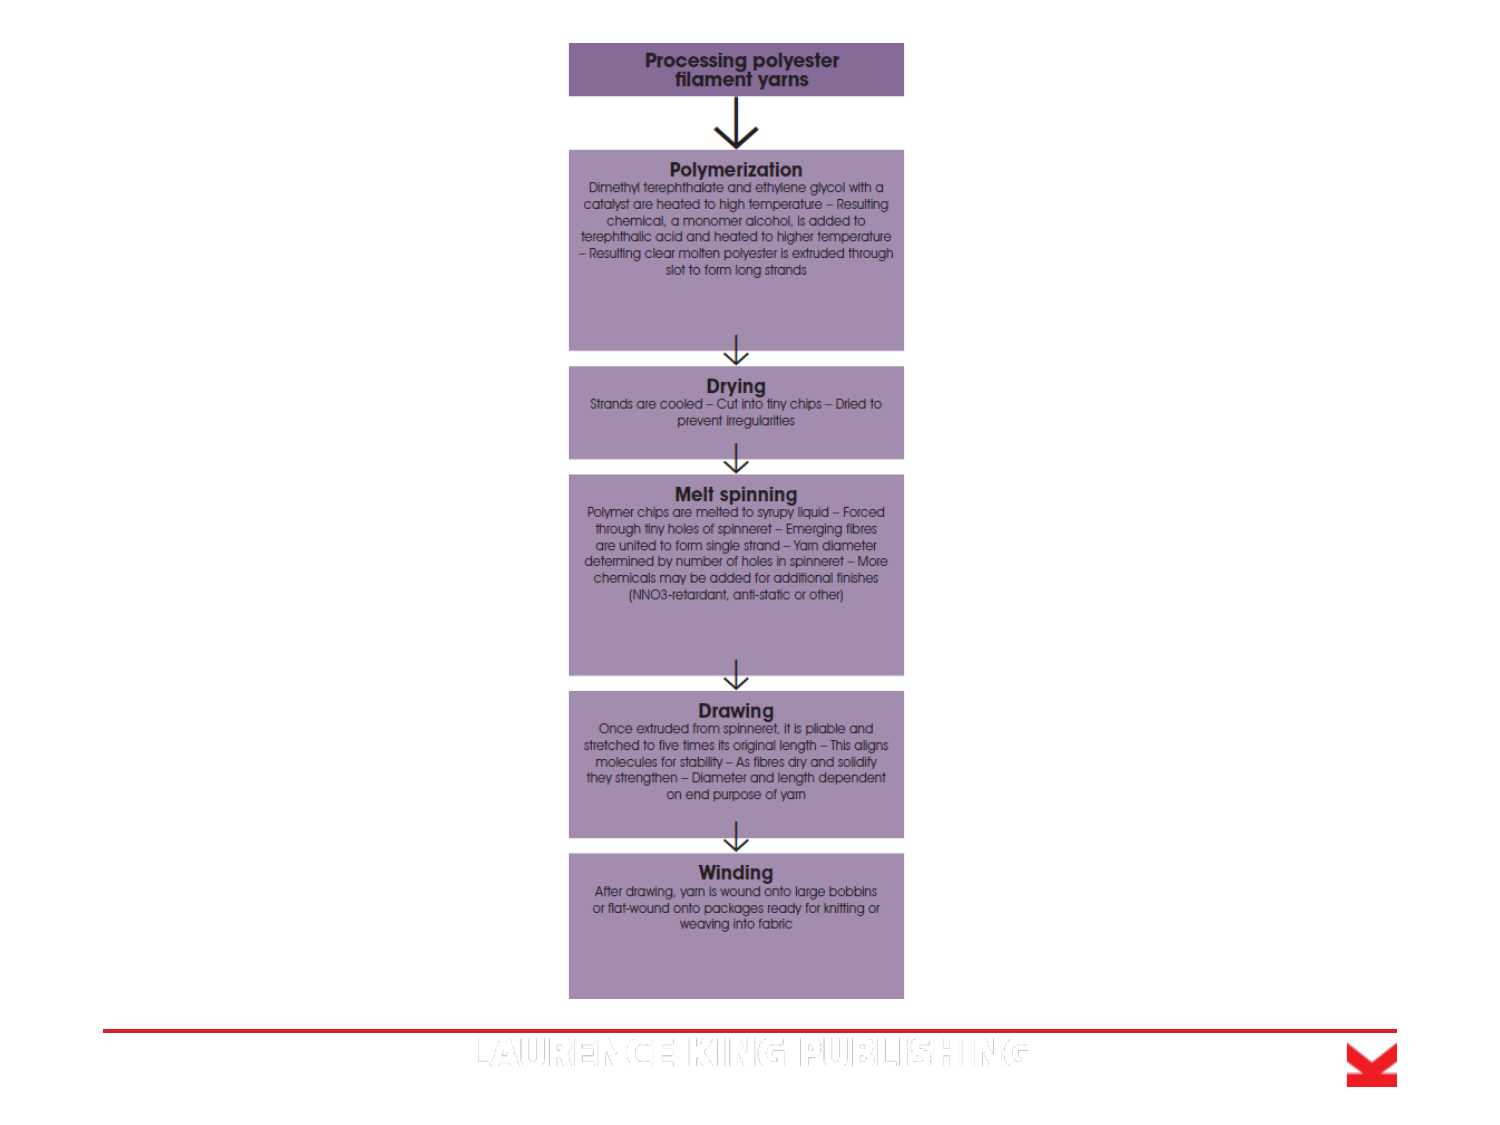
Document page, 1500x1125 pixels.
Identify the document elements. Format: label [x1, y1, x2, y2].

picture [568, 43, 905, 999]
